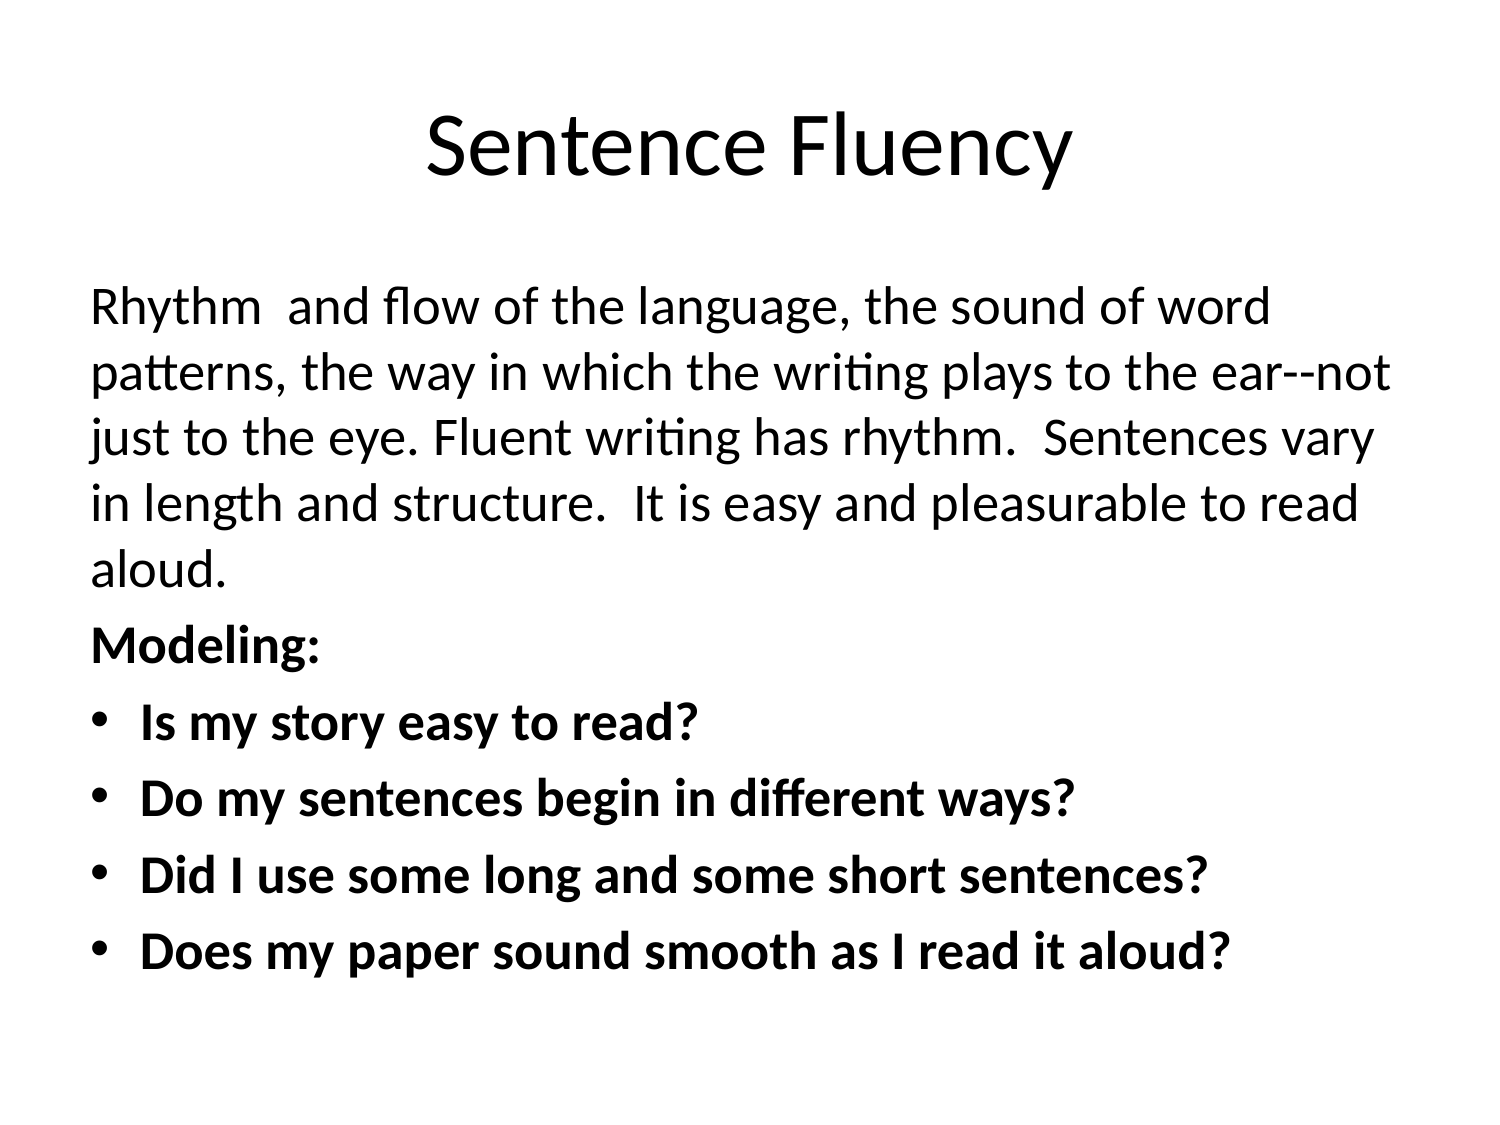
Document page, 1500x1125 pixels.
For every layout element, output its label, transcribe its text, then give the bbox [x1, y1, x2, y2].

title Sentence Fluency [75, 45, 1425, 233]
list Rhythm and flow of the language, the sound of word patterns, the way in which the writing plays to the ear--not just to the eye. Fluent writing has rhythm. Sentences vary in length and structure. It is easy and pleasurable to read aloud. Modeling: Is my story easy to read? Do my sentences begin in different ways? Did I use some long and some short sentences? Does my paper sound smooth as I read it aloud? [75, 262, 1425, 1005]
